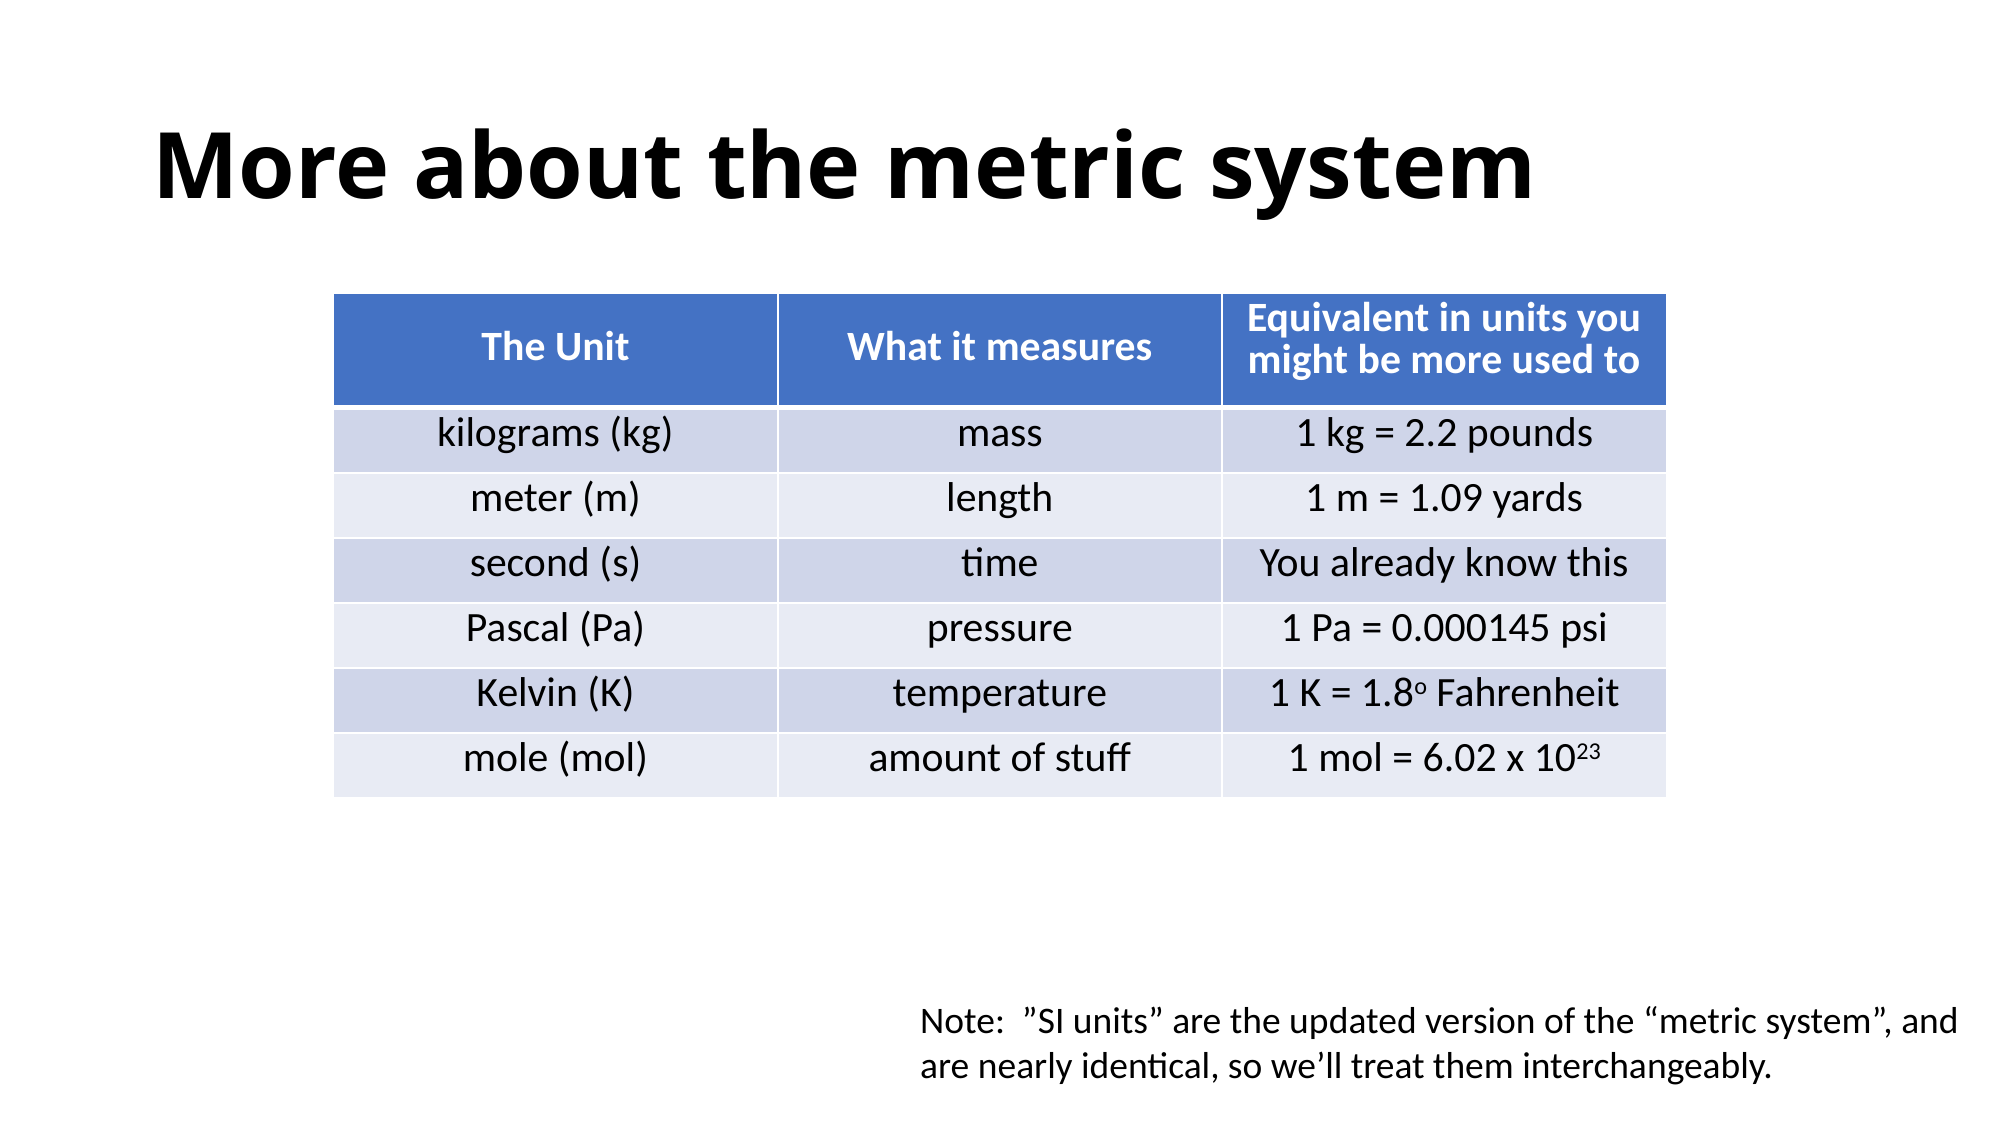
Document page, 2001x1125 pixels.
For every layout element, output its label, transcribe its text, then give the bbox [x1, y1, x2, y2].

table_cell 1 kg = 2.2 pounds [1223, 410, 1666, 472]
table_cell 1 K = 1.8o Fahrenheit [1223, 669, 1666, 732]
table_cell time [779, 539, 1221, 602]
table_cell second (s) [334, 539, 777, 602]
table_cell 1 mol = 6.02 x 1023 [1223, 734, 1666, 797]
table_cell Kelvin (K) [334, 669, 777, 732]
table_header The Unit [334, 294, 777, 405]
table_cell Pascal (Pa) [334, 604, 777, 667]
table_cell mass [779, 410, 1221, 472]
table_cell mole (mol) [334, 734, 777, 797]
table_cell kilograms (kg) [334, 410, 777, 472]
table_header What it measures [779, 294, 1221, 405]
text_box Note: ”SI units” are the updated version of the “metric system”, and are nearly identical, so we’ll treat them interchangeably. [905, 988, 2000, 1094]
table_cell amount of stuff [779, 734, 1221, 797]
table_cell pressure [779, 604, 1221, 667]
table_cell You already know this [1223, 539, 1666, 602]
table_cell 1 m = 1.09 yards [1223, 474, 1666, 537]
table_cell temperature [779, 669, 1221, 732]
table_cell 1 Pa = 0.000145 psi [1223, 604, 1666, 667]
title More about the metric system [137, 59, 1863, 278]
table_cell length [779, 474, 1221, 537]
table_header Equivalent in units you might be more used to [1223, 294, 1666, 405]
table_cell meter (m) [334, 474, 777, 537]
